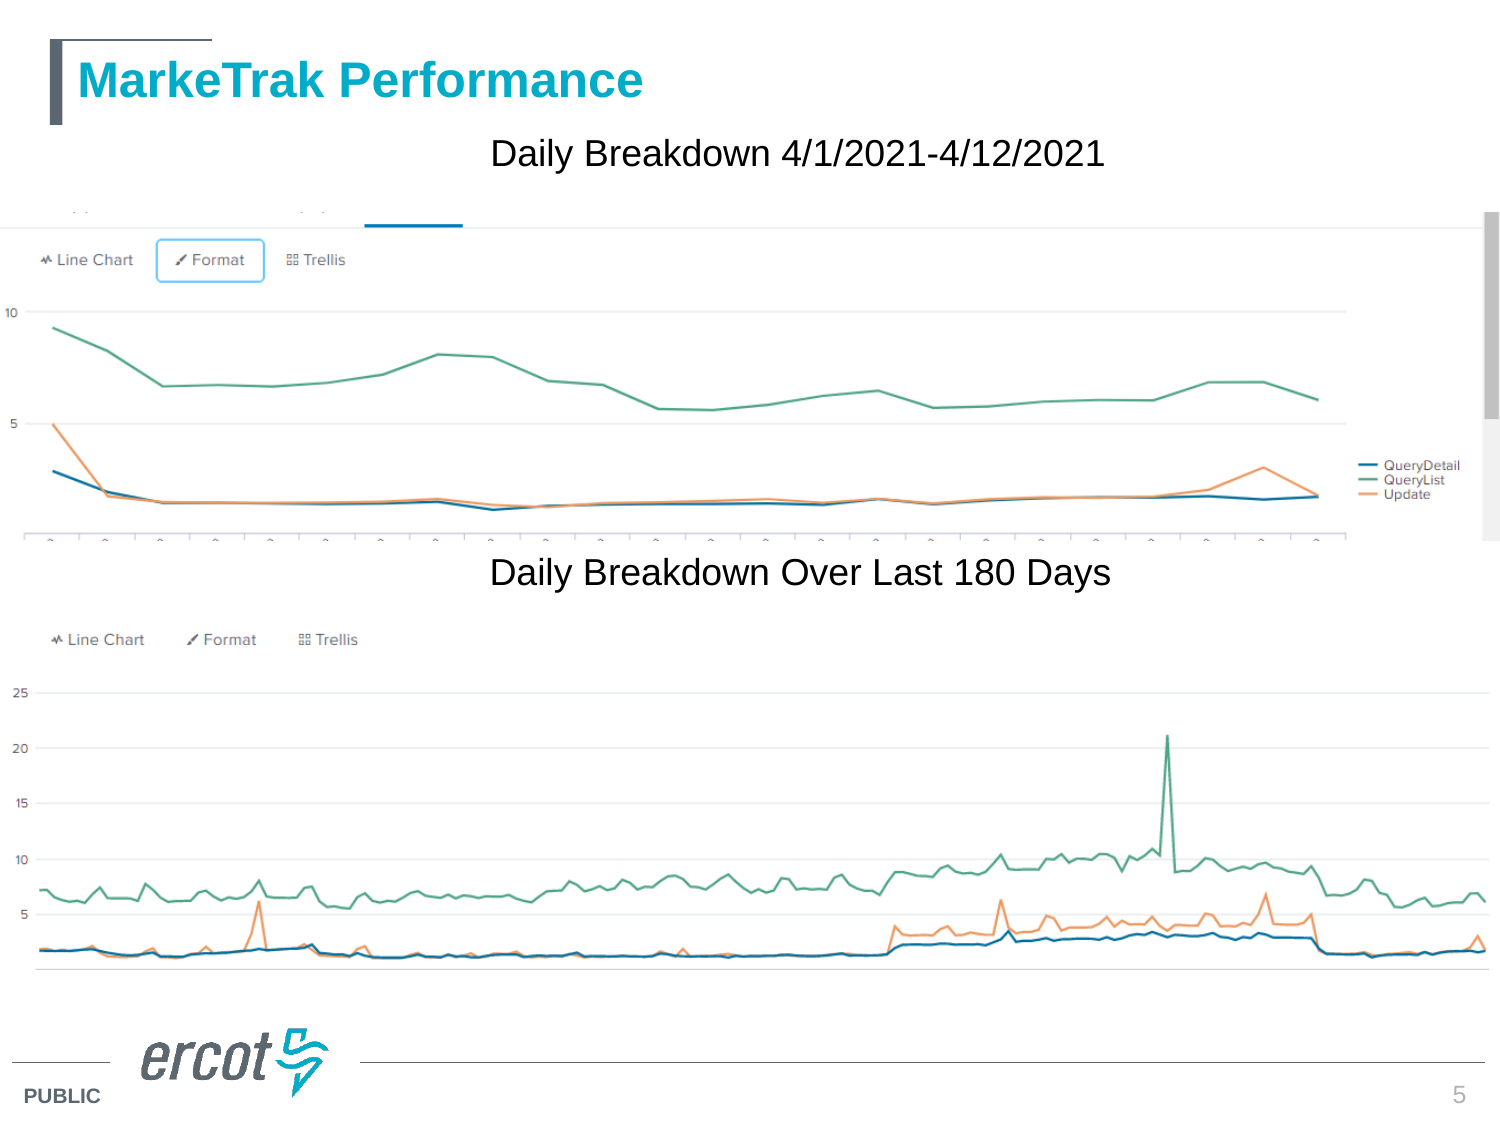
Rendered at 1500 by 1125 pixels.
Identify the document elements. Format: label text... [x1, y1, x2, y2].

text_box Daily Breakdown Over Last 180 Days [474, 549, 1150, 601]
title MarkeTrak Performance [62, 39, 1450, 138]
text_box Daily Breakdown 4/1/2021-4/12/2021 [475, 121, 1151, 182]
picture [0, 212, 1500, 541]
slide_number 5 [1437, 1076, 1475, 1112]
picture [137, 1024, 332, 1100]
picture [5, 615, 1500, 970]
